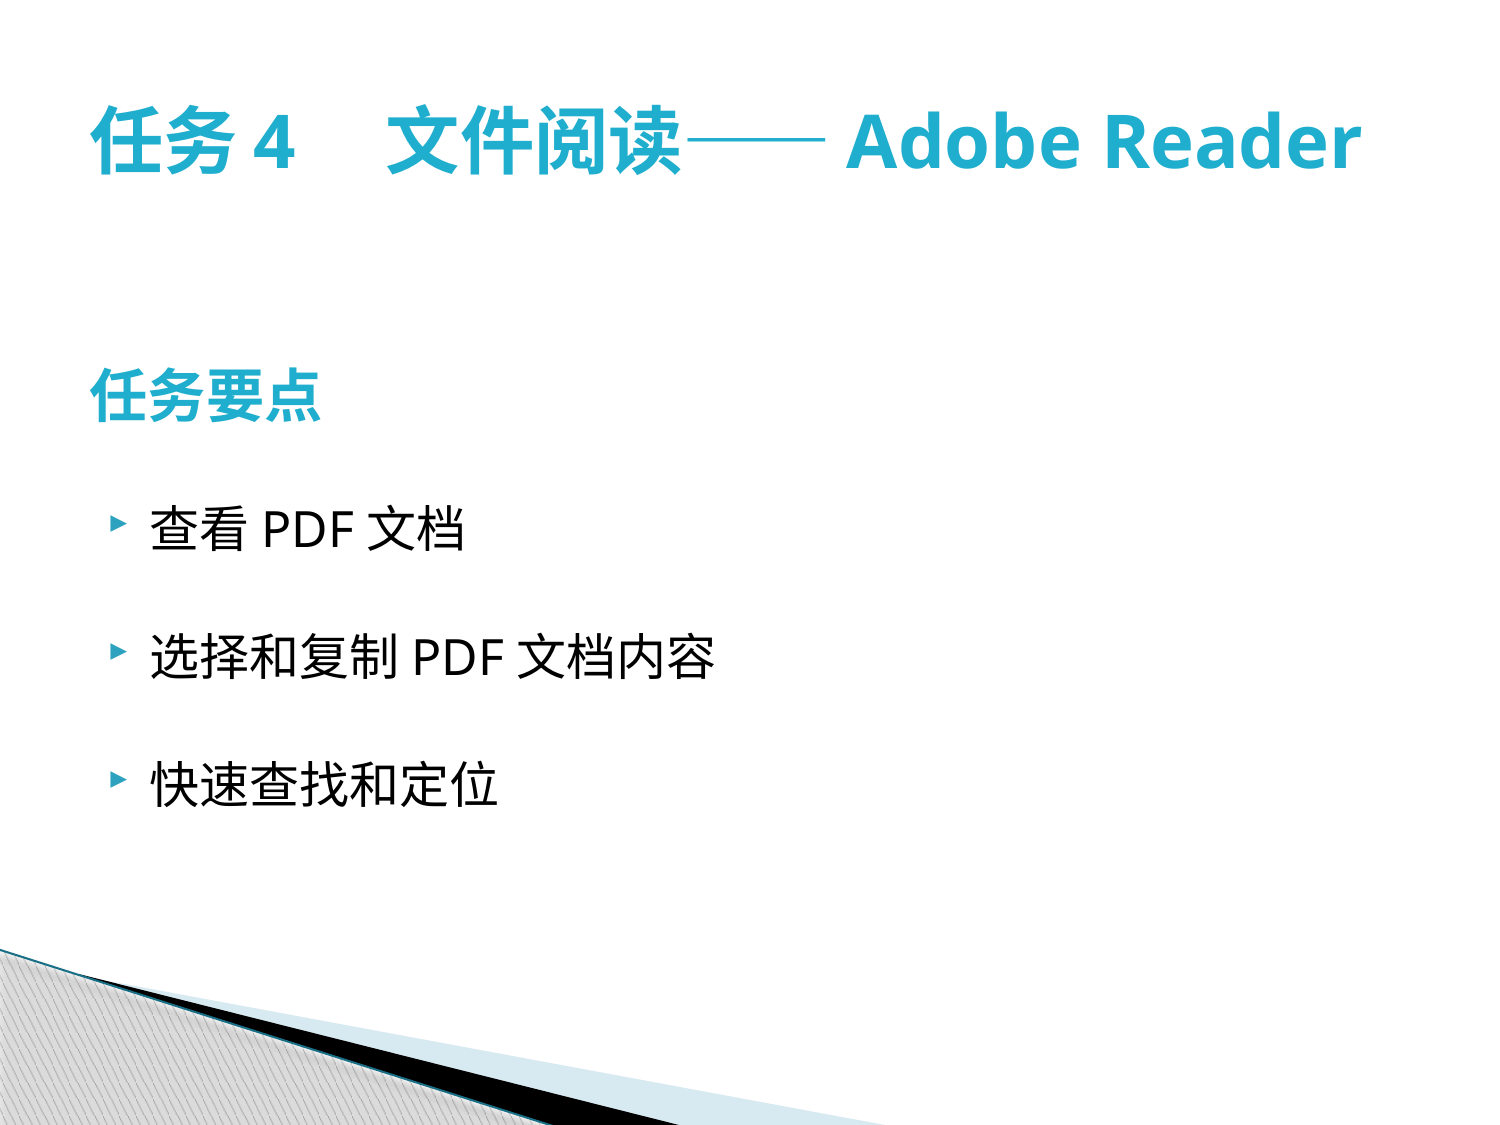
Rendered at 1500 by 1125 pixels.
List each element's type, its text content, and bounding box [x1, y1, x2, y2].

title 任务4 文件阅读——Adobe Reader [75, 45, 1425, 233]
list 任务要点 查看PDF文档 选择和复制PDF文档内容 快速查找和定位 [75, 309, 1425, 953]
